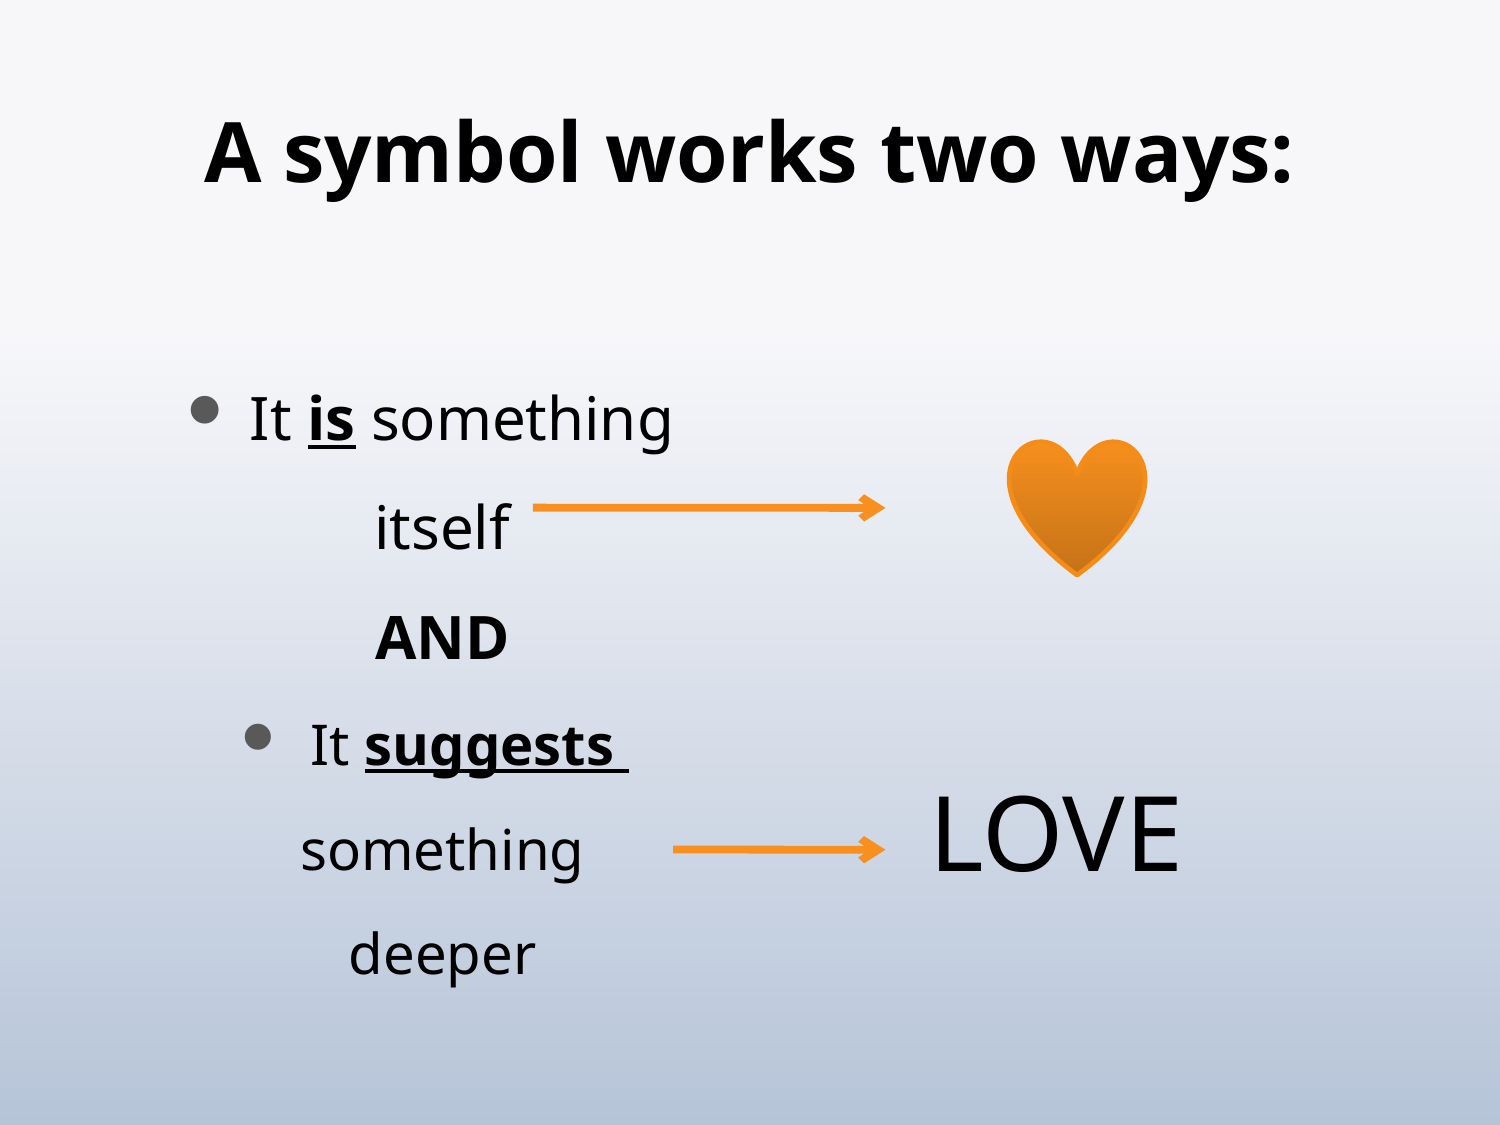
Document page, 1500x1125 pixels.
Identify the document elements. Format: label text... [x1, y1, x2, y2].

text_box [1006, 439, 1148, 577]
title A symbol works two ways: [150, 37, 1350, 245]
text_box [671, 847, 888, 852]
list It is something itself AND It suggests something deeper [150, 372, 735, 995]
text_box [531, 505, 888, 510]
list LOVE [764, 372, 1350, 995]
